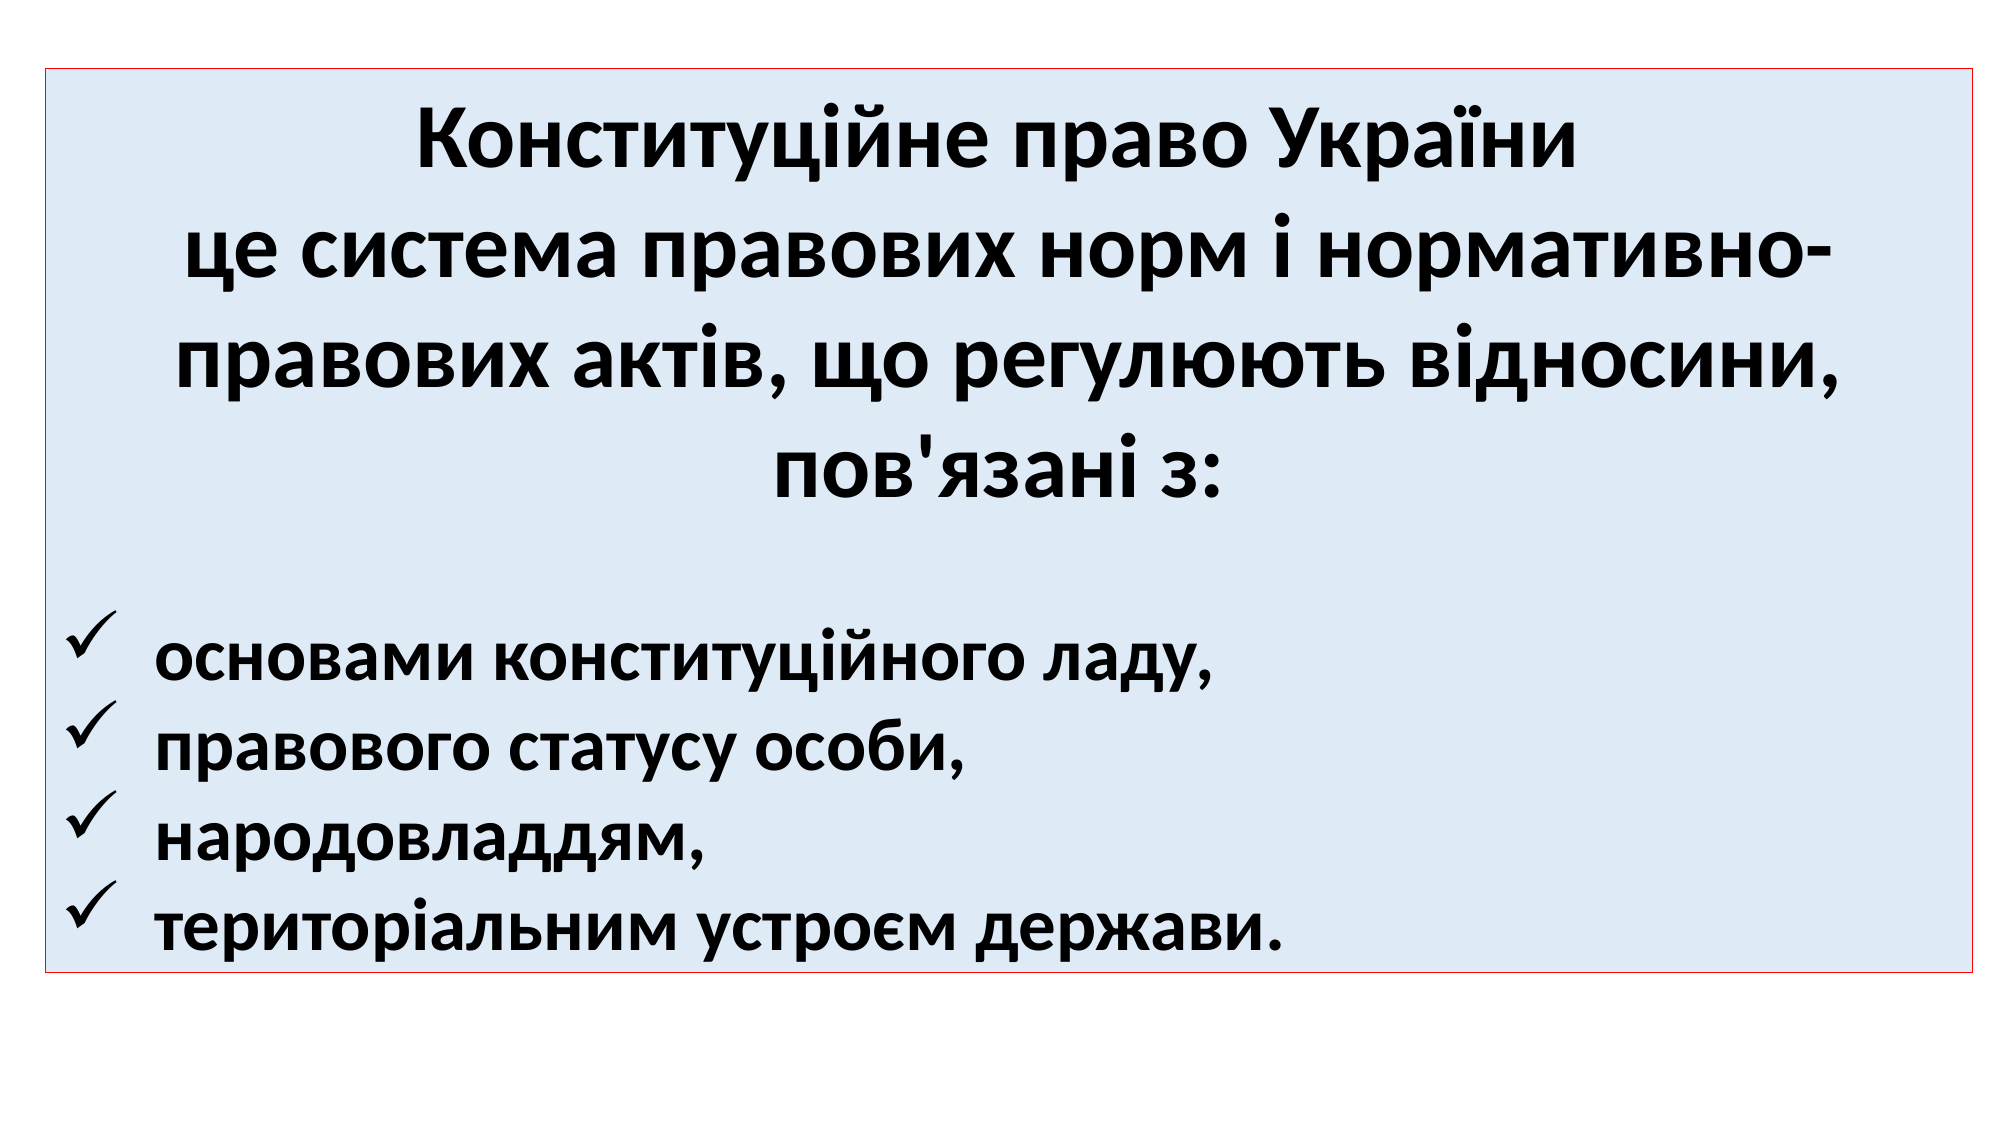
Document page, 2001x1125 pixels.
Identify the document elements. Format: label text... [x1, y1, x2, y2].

text_box Конституційне право України це система правових норм і нормативно-правових актів, що регулюють відносини, пов'язані з: основами конституційного ладу, правового статусу особи, народовладдям, територіальним устроєм держави. [45, 68, 1973, 973]
